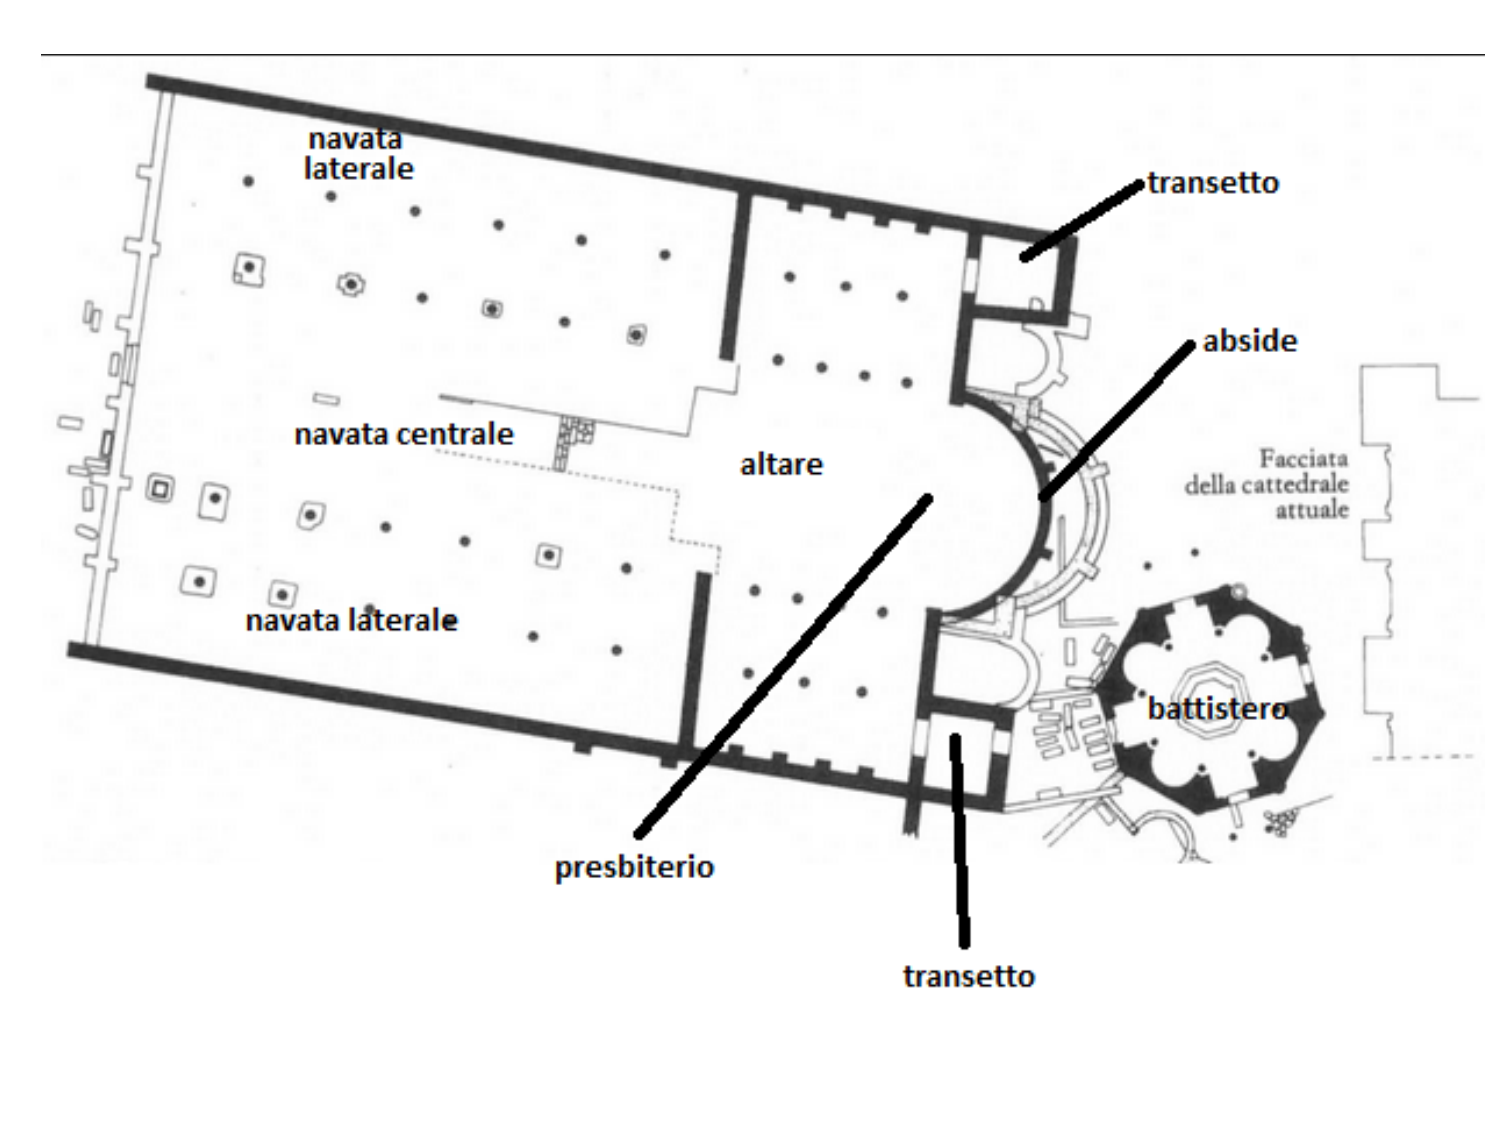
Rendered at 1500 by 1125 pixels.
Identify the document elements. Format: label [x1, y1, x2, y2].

picture [41, 54, 1485, 1034]
